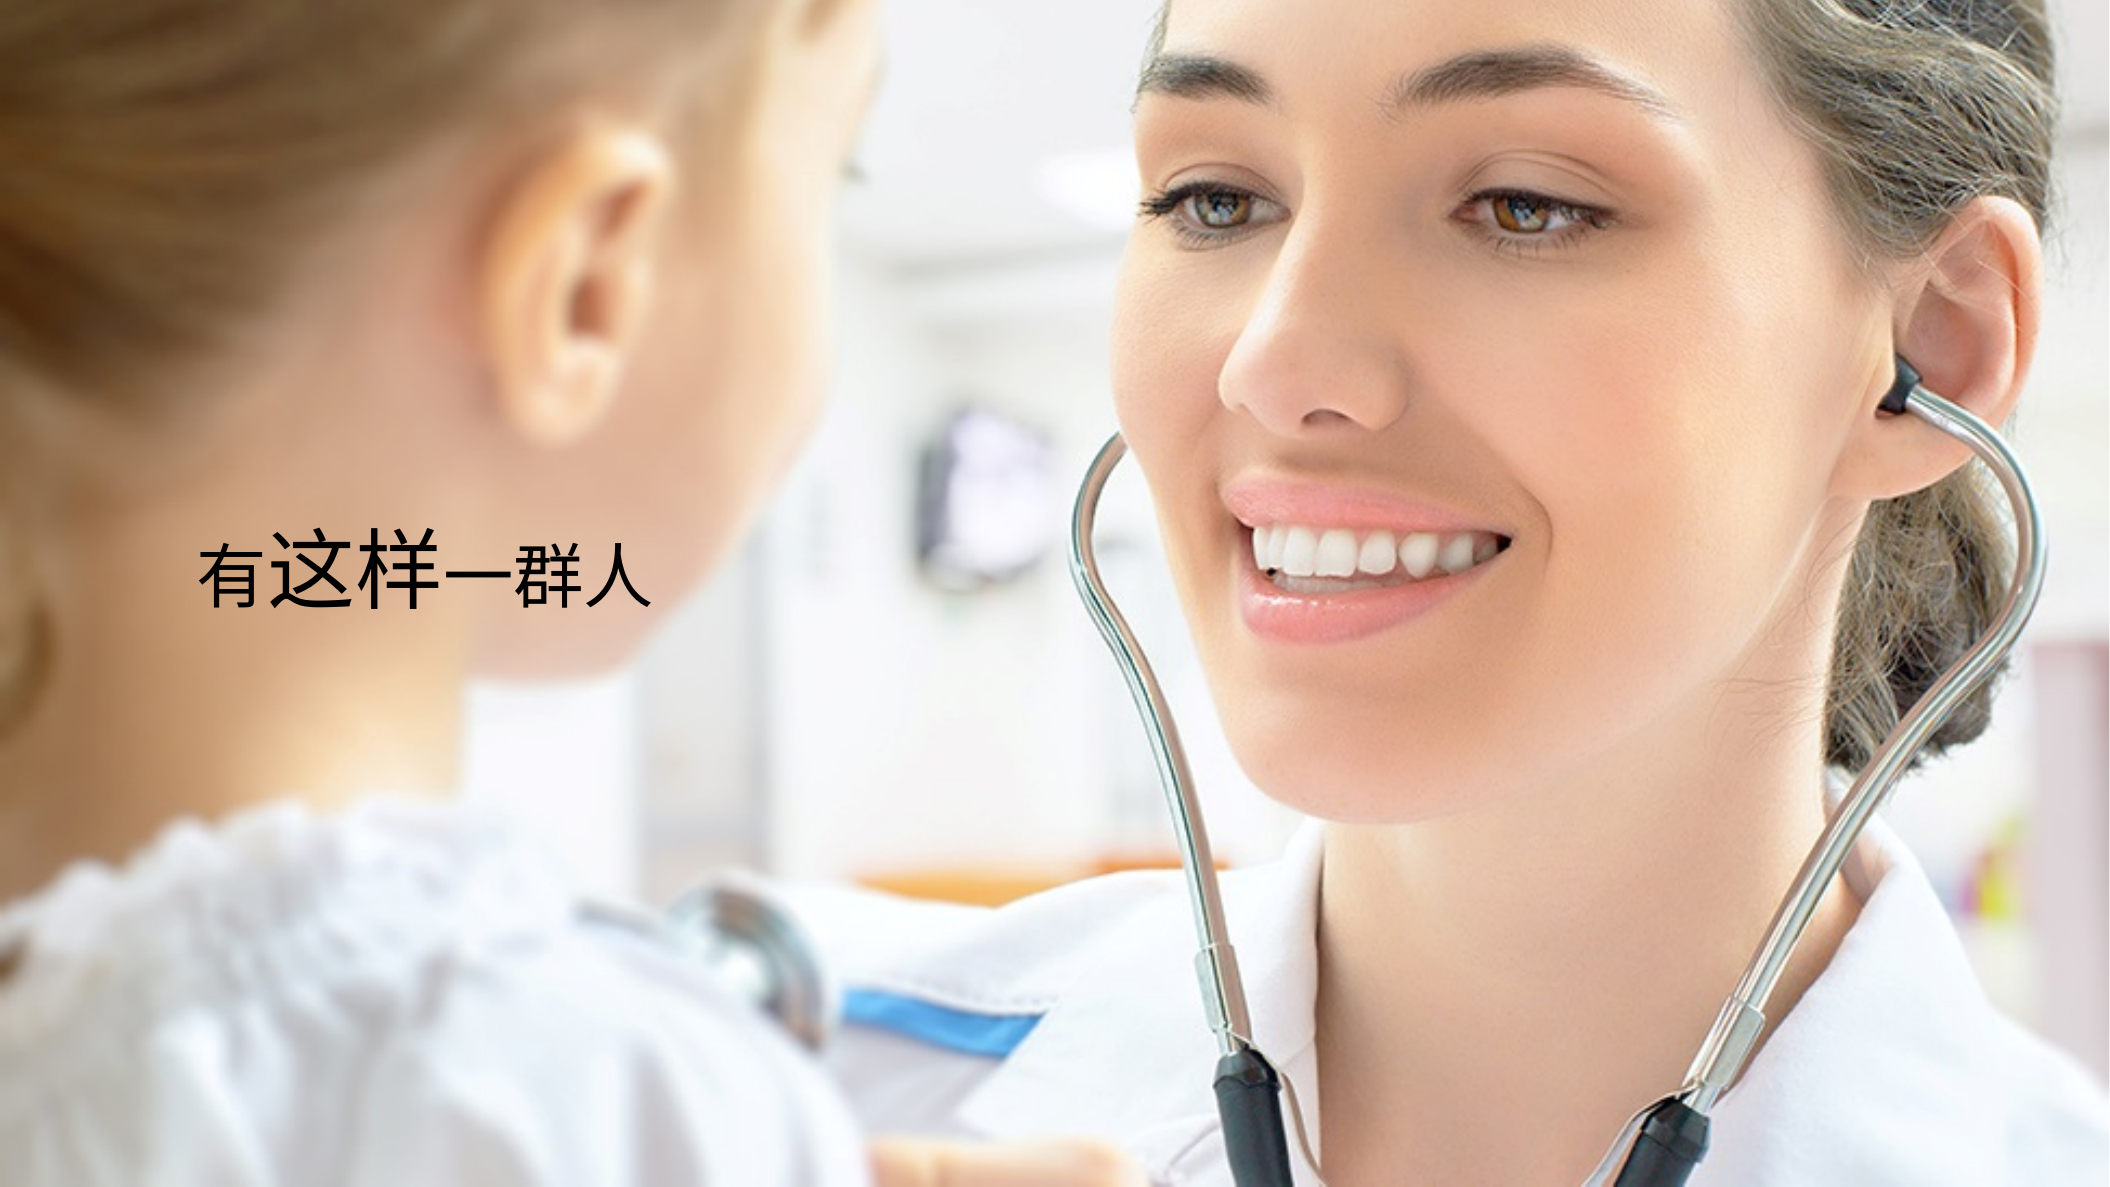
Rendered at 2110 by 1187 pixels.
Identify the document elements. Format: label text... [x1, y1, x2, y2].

text_box 有这样一群人 [95, 507, 669, 628]
text_box [0, 0, 2110, 1187]
